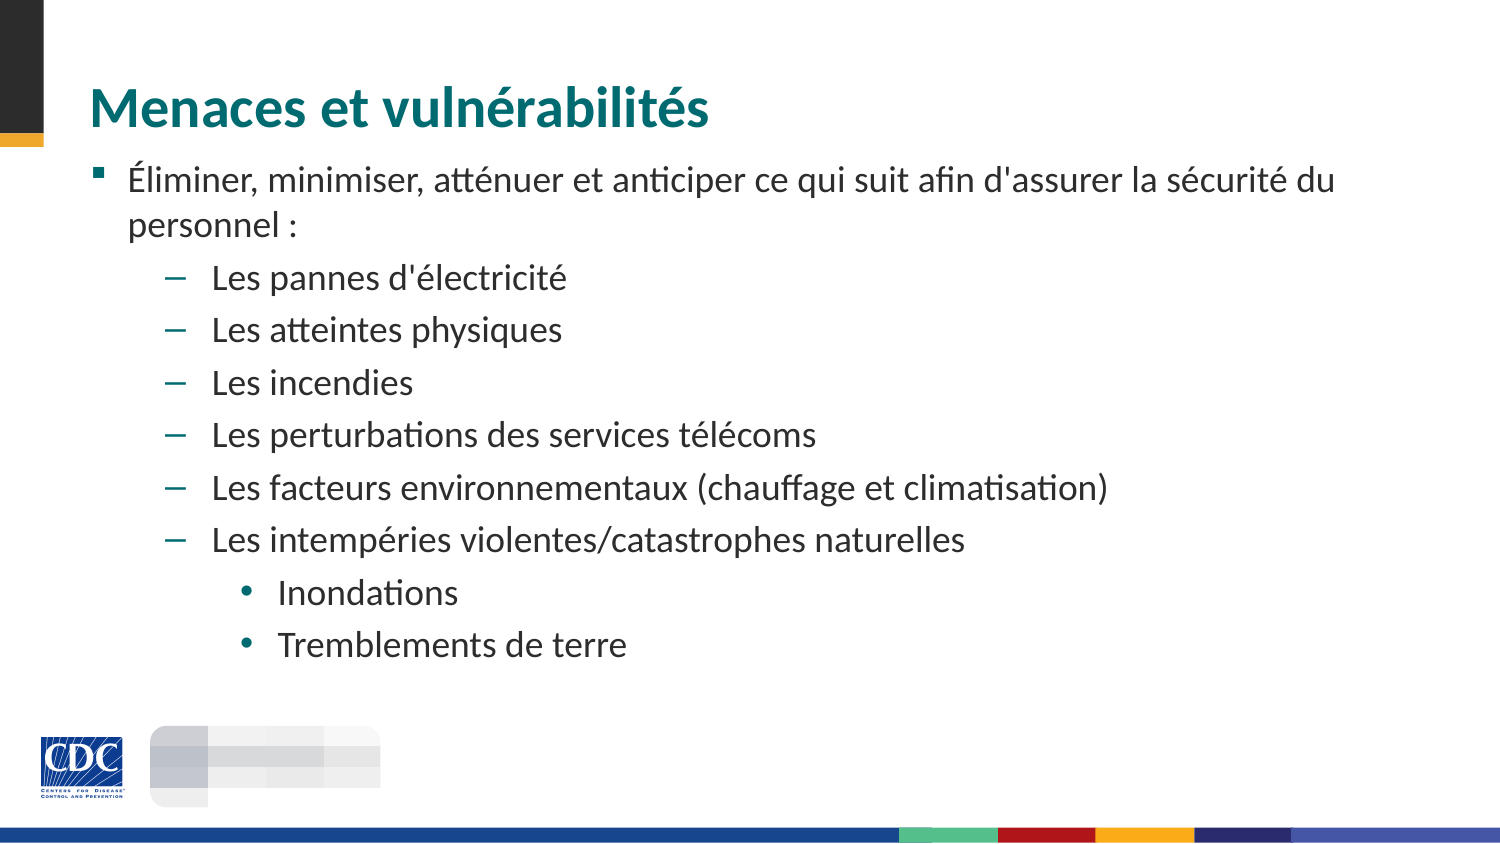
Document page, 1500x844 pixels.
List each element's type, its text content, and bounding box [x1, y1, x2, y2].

list Éliminer, minimiser, atténuer et anticiper ce qui suit afin d'assurer la sécurité du personnel : Les pannes d'électricité Les atteintes physiques Les incendies Les perturbations des services télécoms Les facteurs environnementaux (chauffage et climatisation) Les intempéries violentes/catastrophes naturelles Inondations Tremblements de terre [75, 147, 1414, 696]
title Menaces et vulnérabilités [75, 33, 1425, 147]
picture [41, 737, 125, 798]
